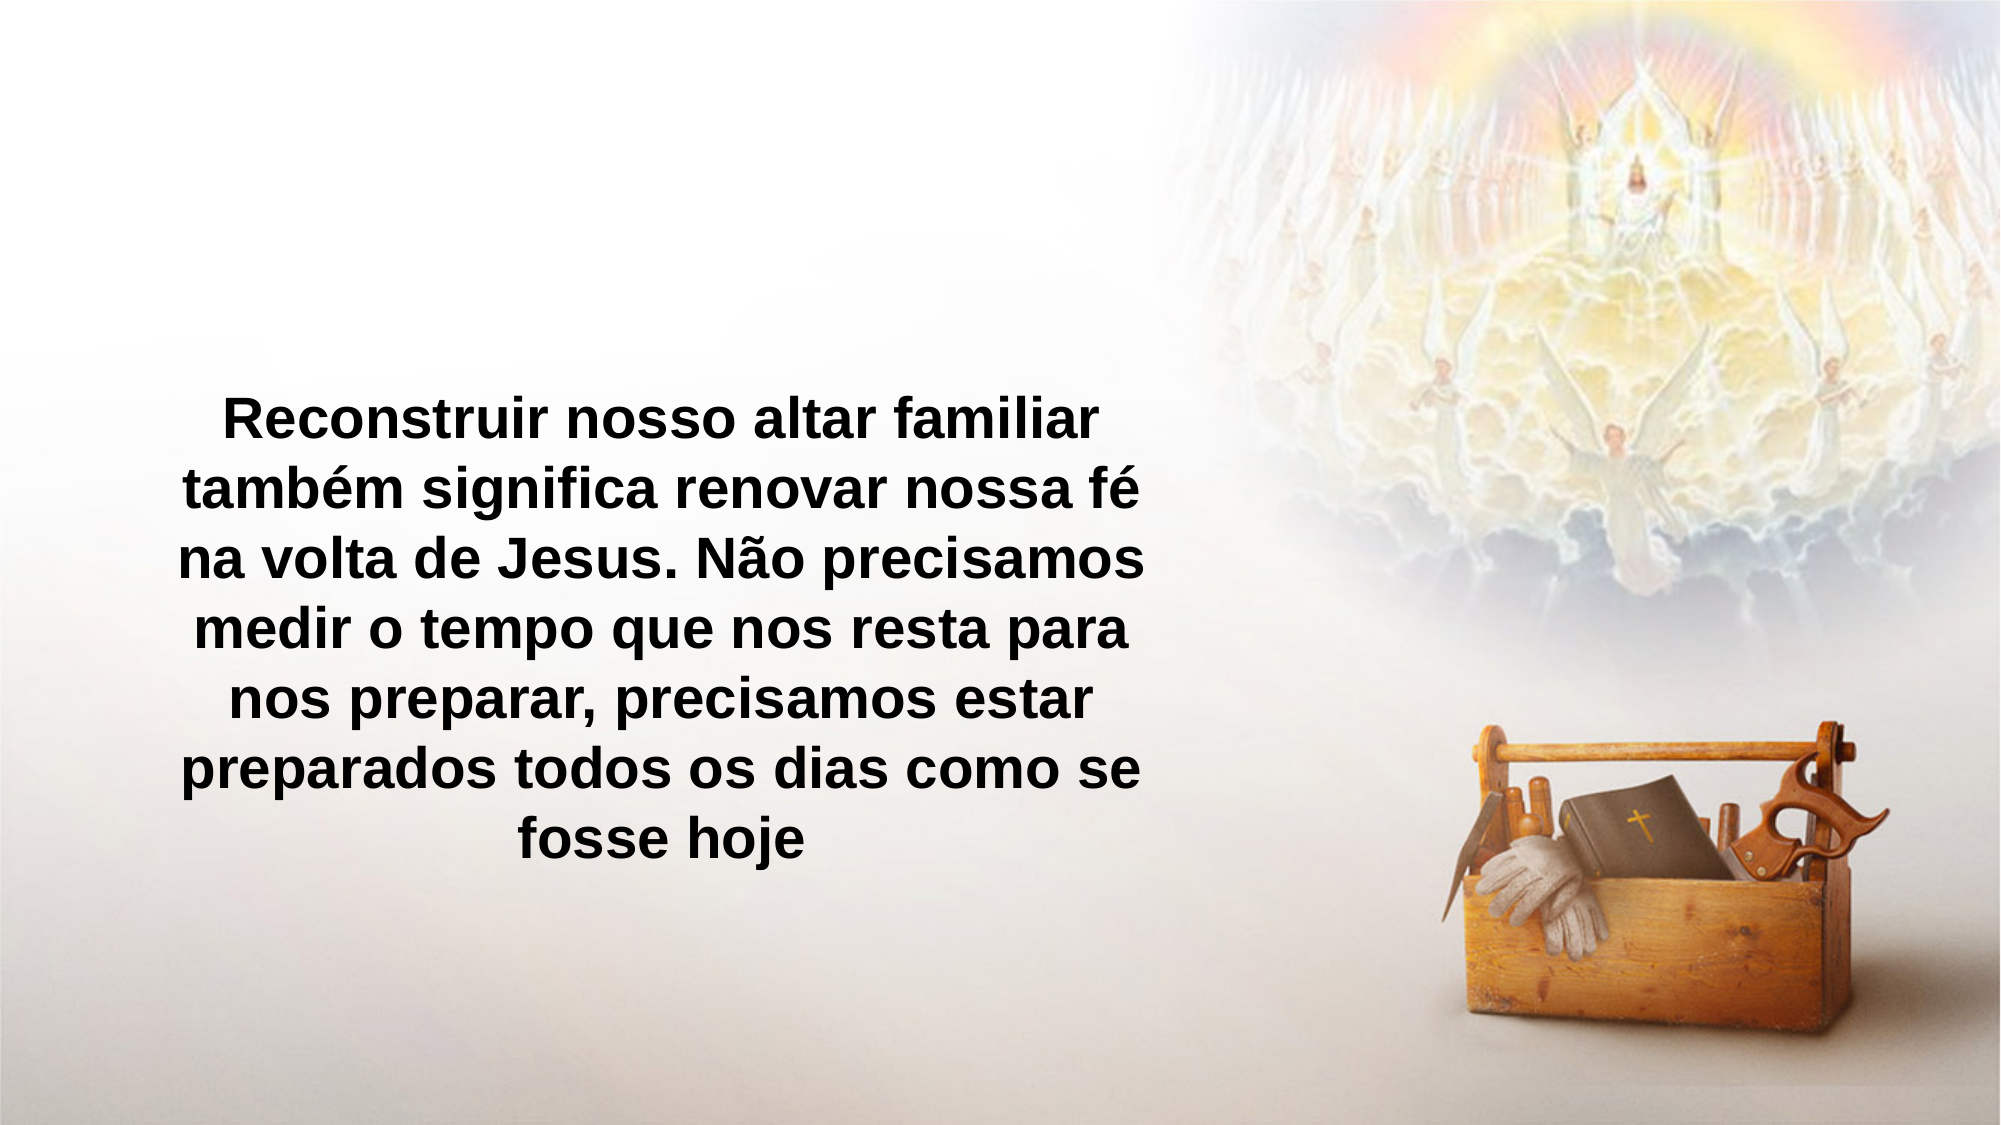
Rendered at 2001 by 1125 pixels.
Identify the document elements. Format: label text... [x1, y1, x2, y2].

picture [0, 0, 2001, 1125]
text_box Reconstruir nosso altar familiar também significa renovar nossa fé na volta de Jesus. Não precisamos medir o tempo que nos resta para nos preparar, precisamos estar preparados todos os dias como se fosse hoje [130, 373, 1193, 878]
